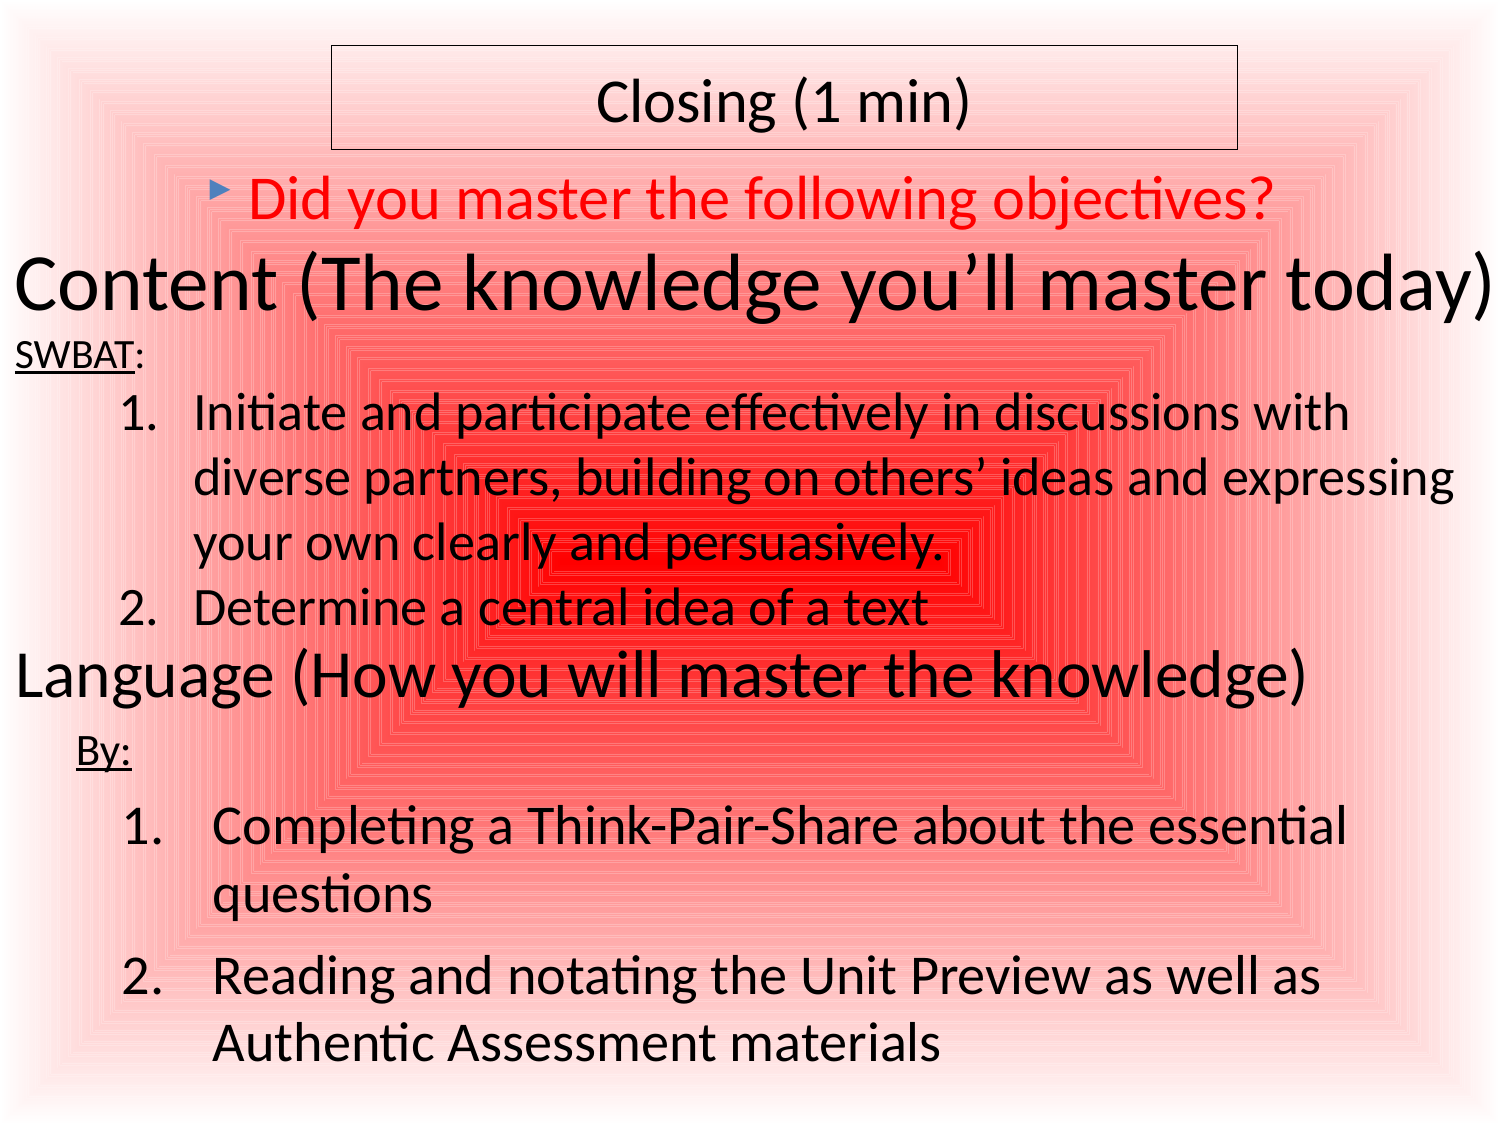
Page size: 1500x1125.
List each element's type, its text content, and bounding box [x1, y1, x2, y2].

title Closing (1 min) [331, 45, 1238, 149]
text_box Content (The knowledge you’ll master today) SWBAT: Initiate and participate effectively in discussions with diverse partners, building on others’ ideas and expressing your own clearly and persuasively. Determine a central idea of a text [0, 221, 1500, 819]
list Language (How you will master the knowledge) By: Completing a Think-Pair-Share about the essential questions Reading and notating the Unit Preview as well as Authentic Assessment materials [0, 819, 1500, 1088]
text_box Did you master the following objectives? [15, 149, 1450, 240]
